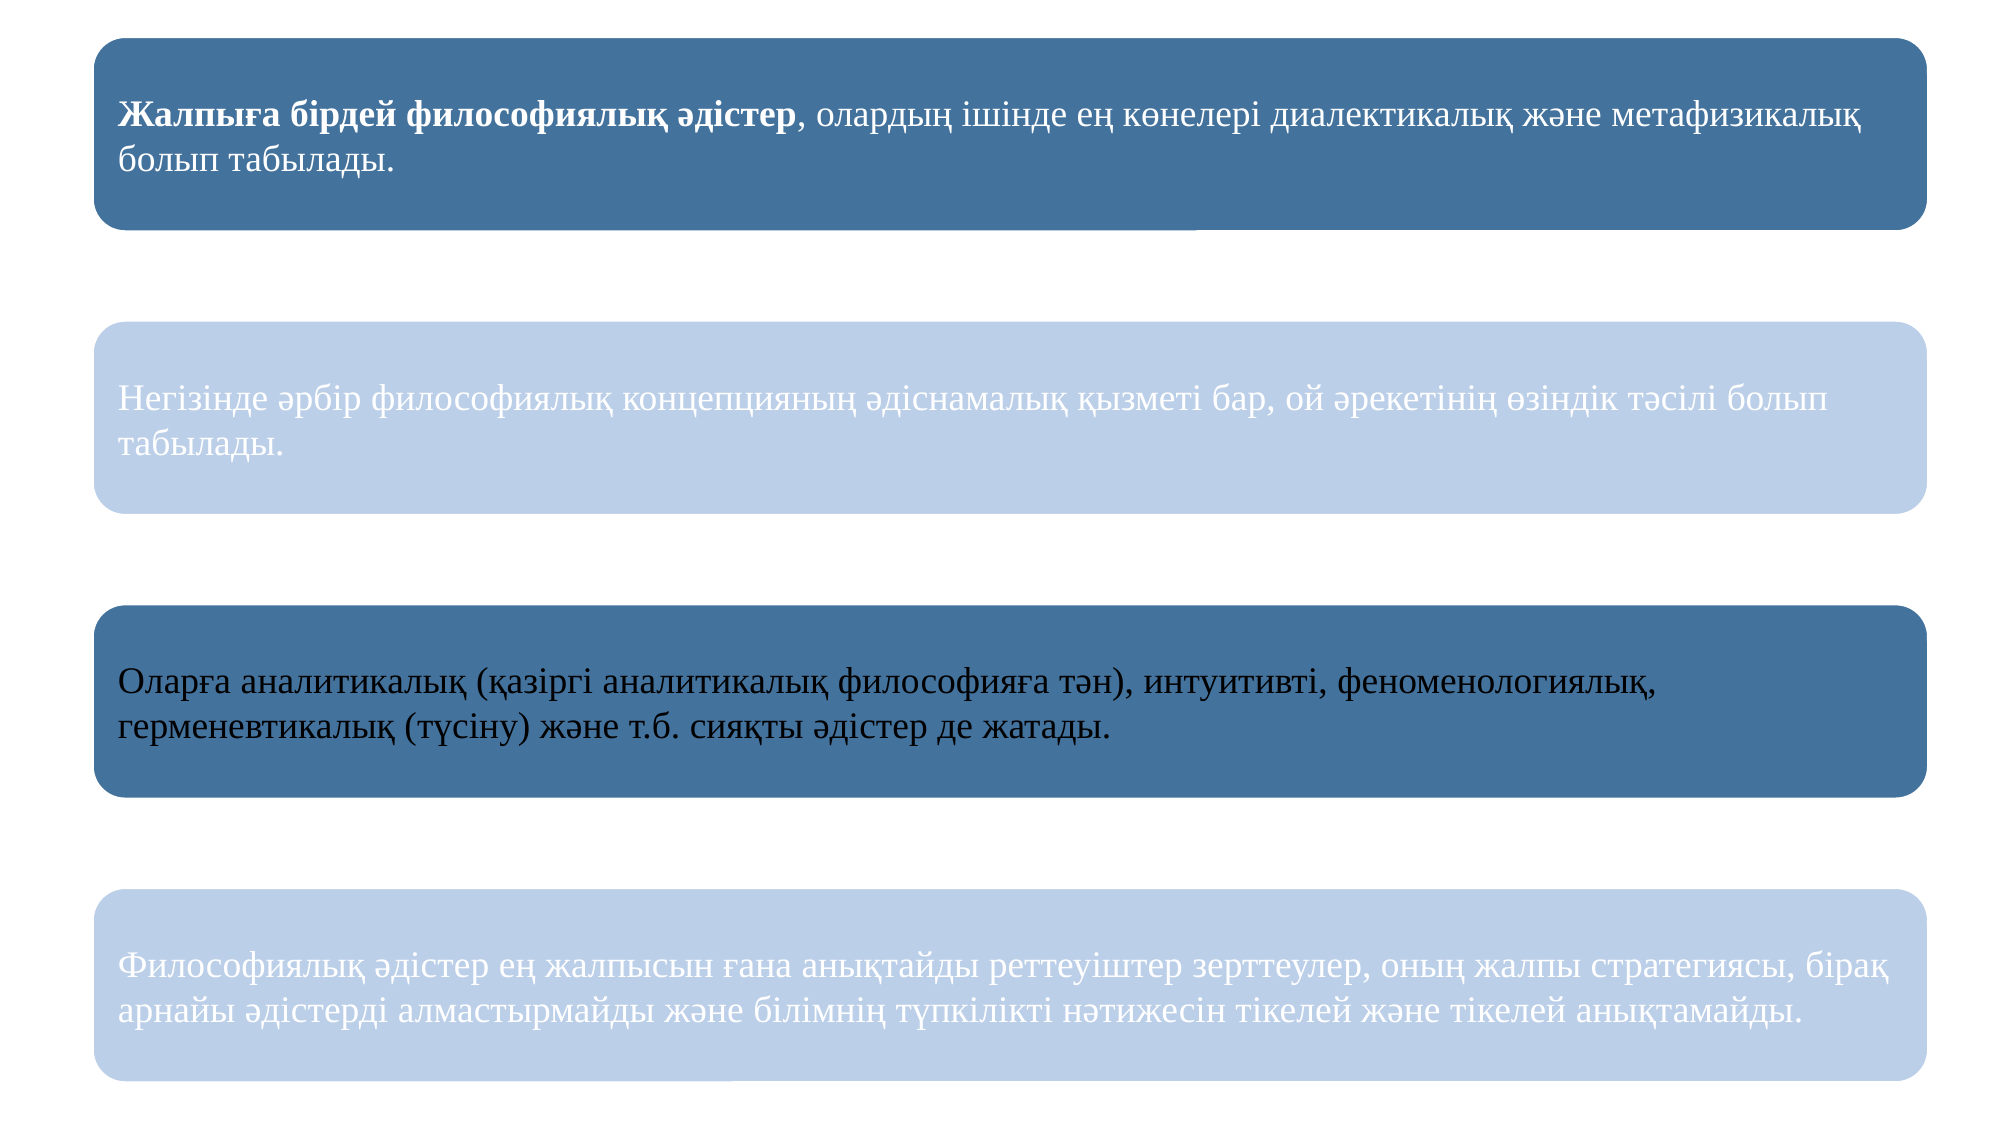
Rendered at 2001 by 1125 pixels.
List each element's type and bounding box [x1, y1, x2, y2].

list [92, 36, 1929, 1083]
